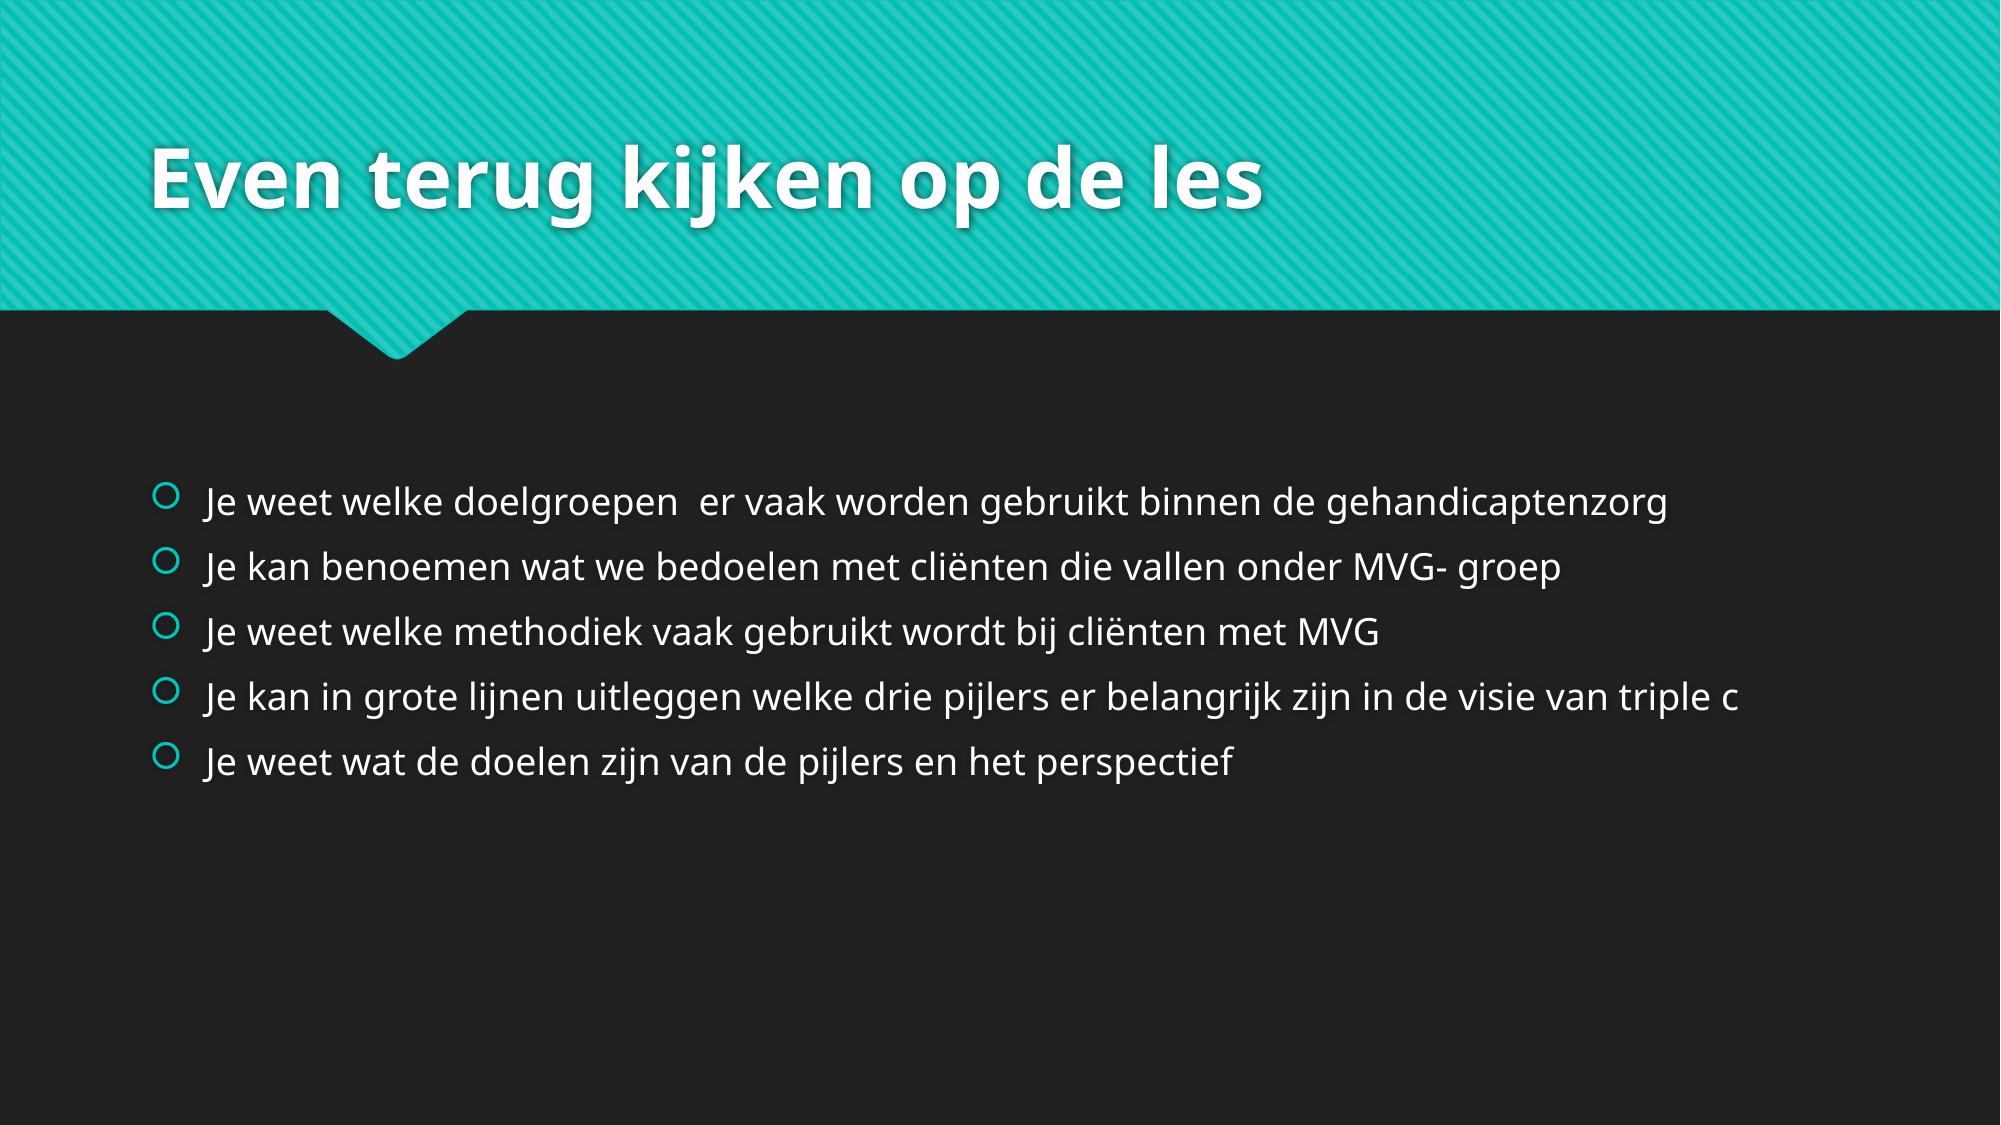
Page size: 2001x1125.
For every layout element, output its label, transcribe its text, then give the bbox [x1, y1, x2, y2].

title Even terug kijken op de les [132, 73, 1868, 233]
list Je weet welke doelgroepen er vaak worden gebruikt binnen de gehandicaptenzorg Je kan benoemen wat we bedoelen met cliënten die vallen onder MVG- groep Je weet welke methodiek vaak gebruikt wordt bij cliënten met MVG Je kan in grote lijnen uitleggen welke drie pijlers er belangrijk zijn in de visie van triple c Je weet wat de doelen zijn van de pijlers en het perspectief [134, 364, 1866, 962]
